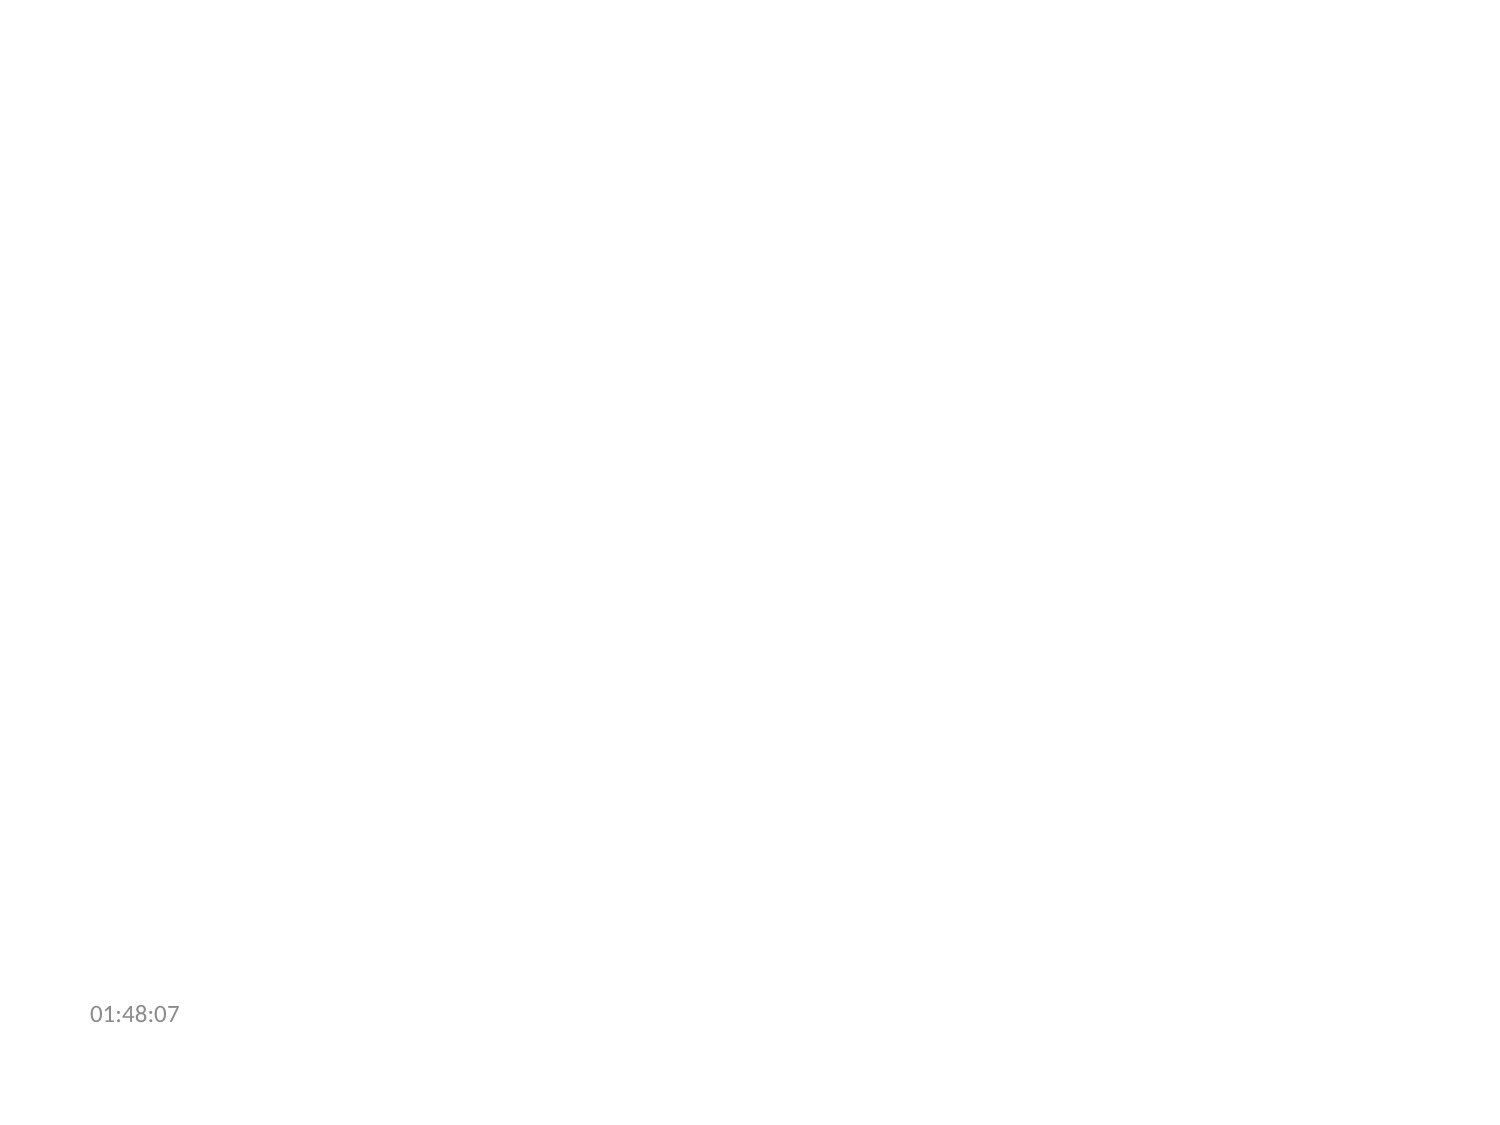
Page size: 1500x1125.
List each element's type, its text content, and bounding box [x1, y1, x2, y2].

text_box 15:35:09 [75, 982, 425, 1043]
